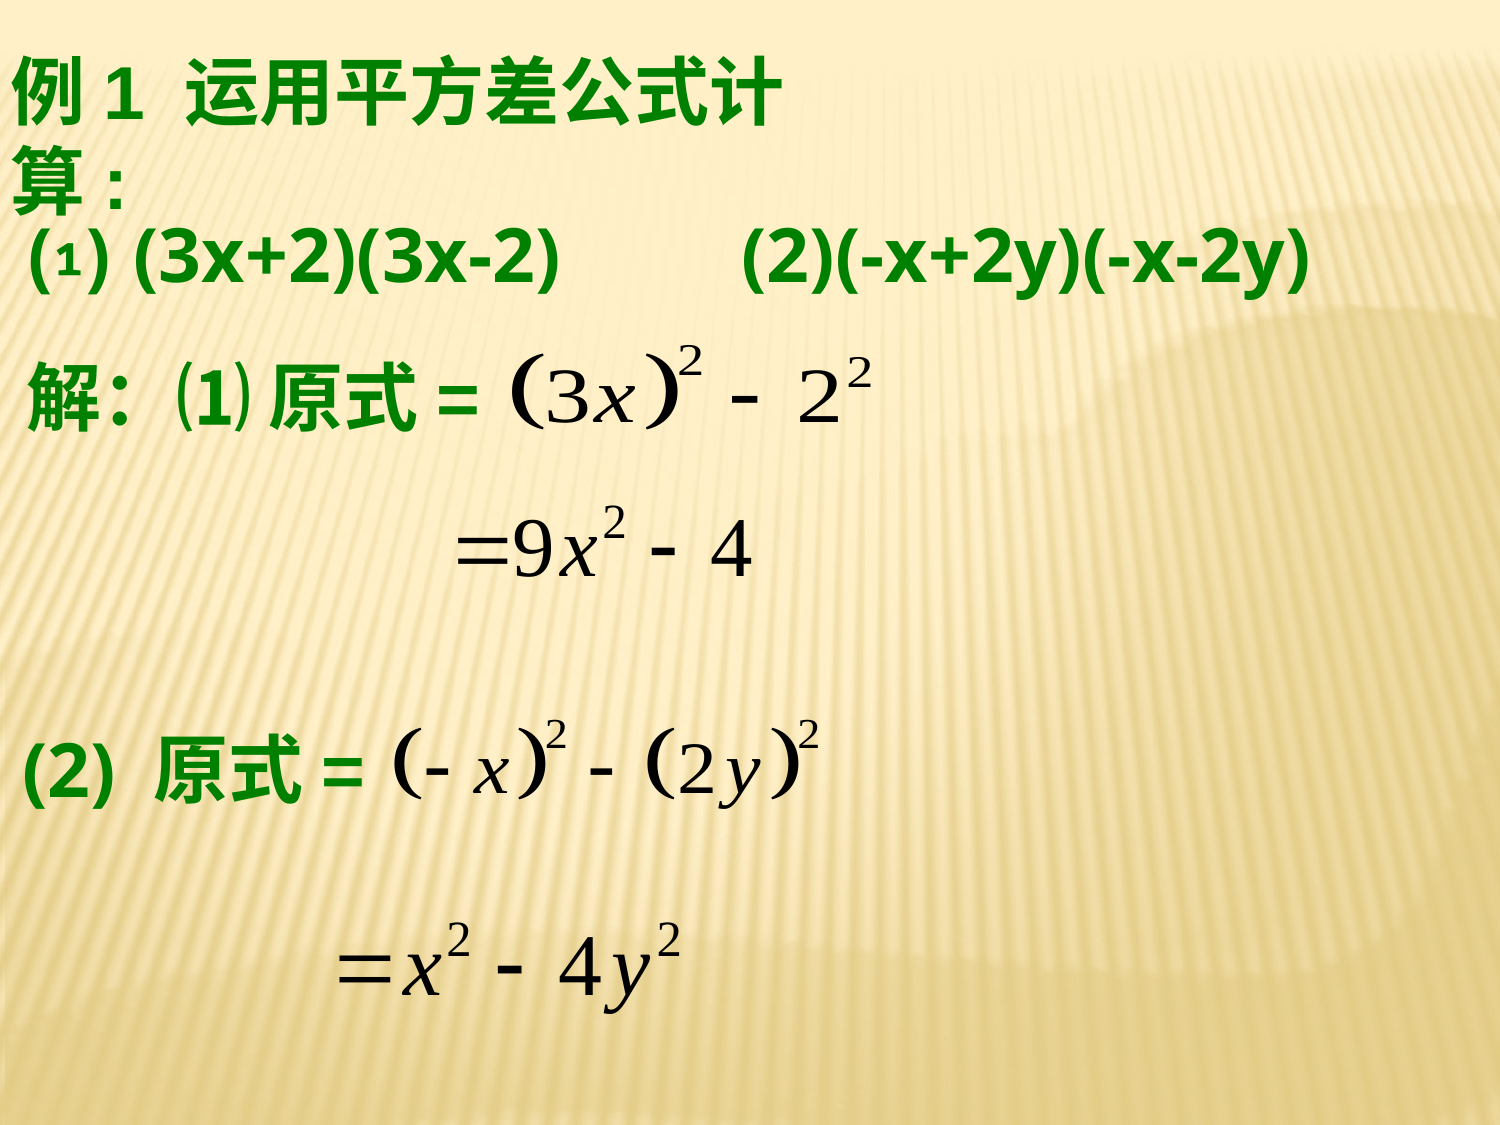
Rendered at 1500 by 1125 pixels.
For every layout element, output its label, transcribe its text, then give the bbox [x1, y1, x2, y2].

text_box (2)(-x+2y)(-x-2y) [726, 199, 1429, 305]
text_box ⑴ (3x+2)(3x-2) [9, 232, 726, 305]
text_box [497, 324, 890, 469]
text_box 解：⑴ 原式= [11, 343, 487, 449]
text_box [436, 484, 769, 599]
text_box (2) 原式= [7, 715, 372, 821]
text_box 例1 运用平方差公式计算: [0, 37, 847, 232]
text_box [381, 700, 836, 837]
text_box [316, 900, 699, 1033]
text_box [38, 52, 351, 160]
